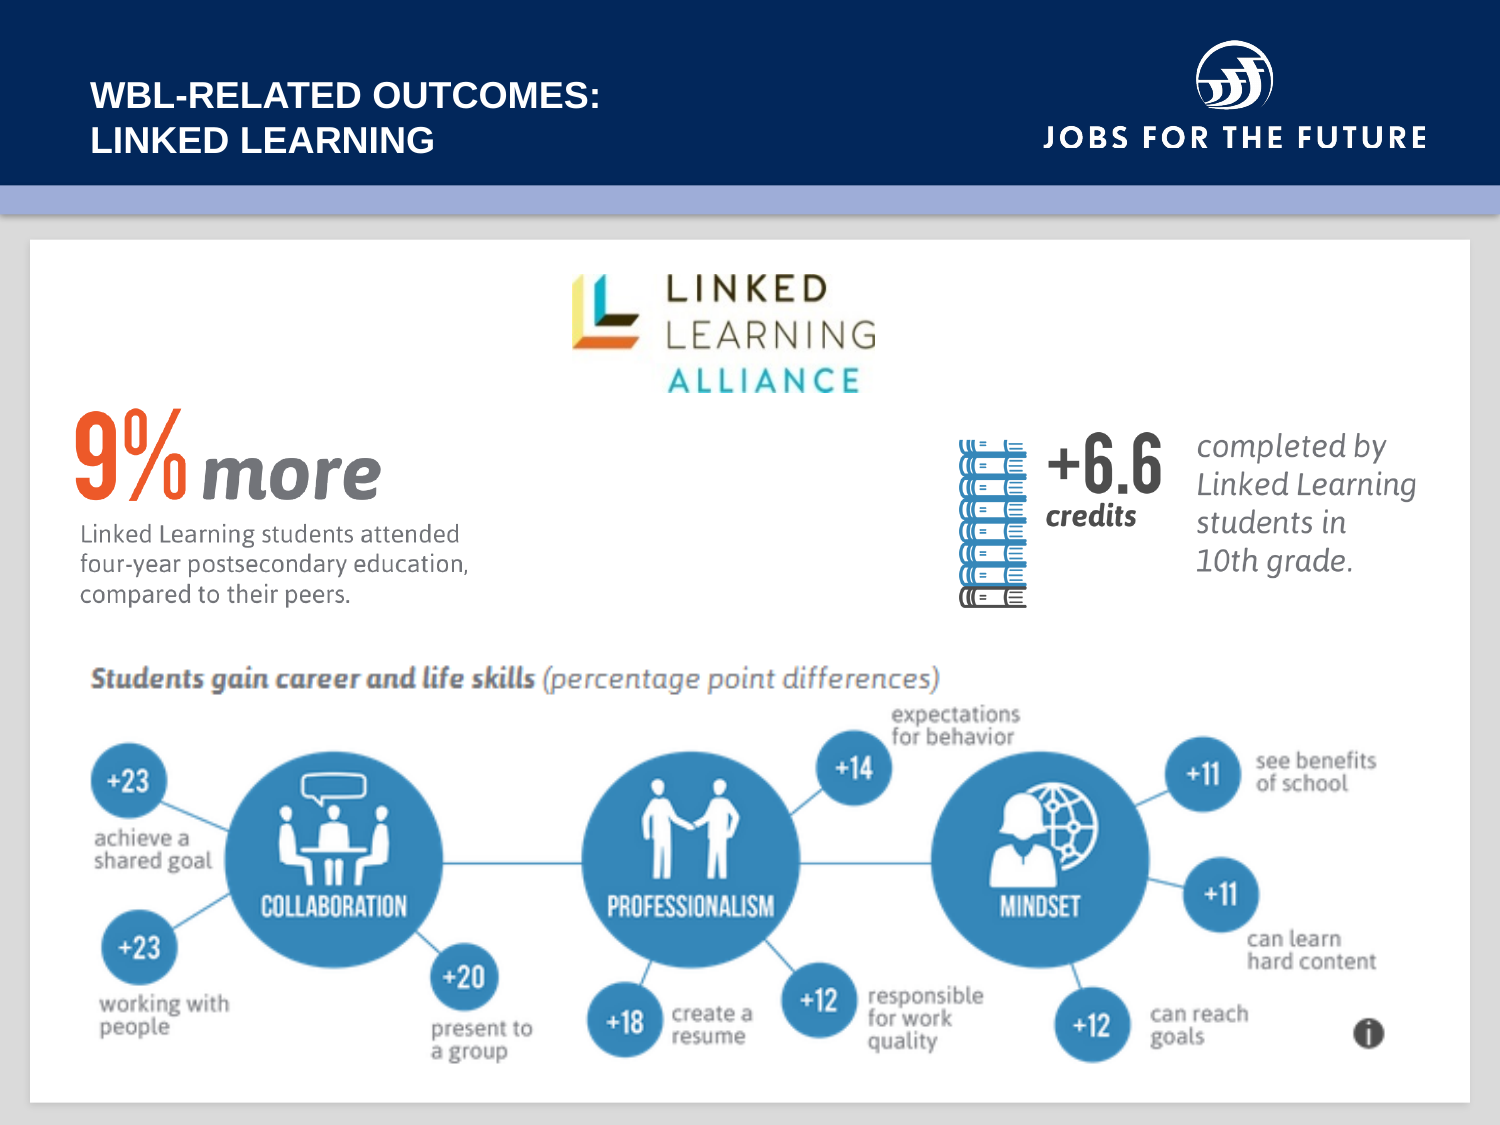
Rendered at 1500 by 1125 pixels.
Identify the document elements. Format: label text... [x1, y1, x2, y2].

picture [74, 408, 467, 608]
picture [74, 656, 1416, 1068]
picture [959, 432, 1416, 608]
title WBL-related outcomes: Linked Learning [75, 45, 1013, 188]
picture [572, 273, 875, 394]
